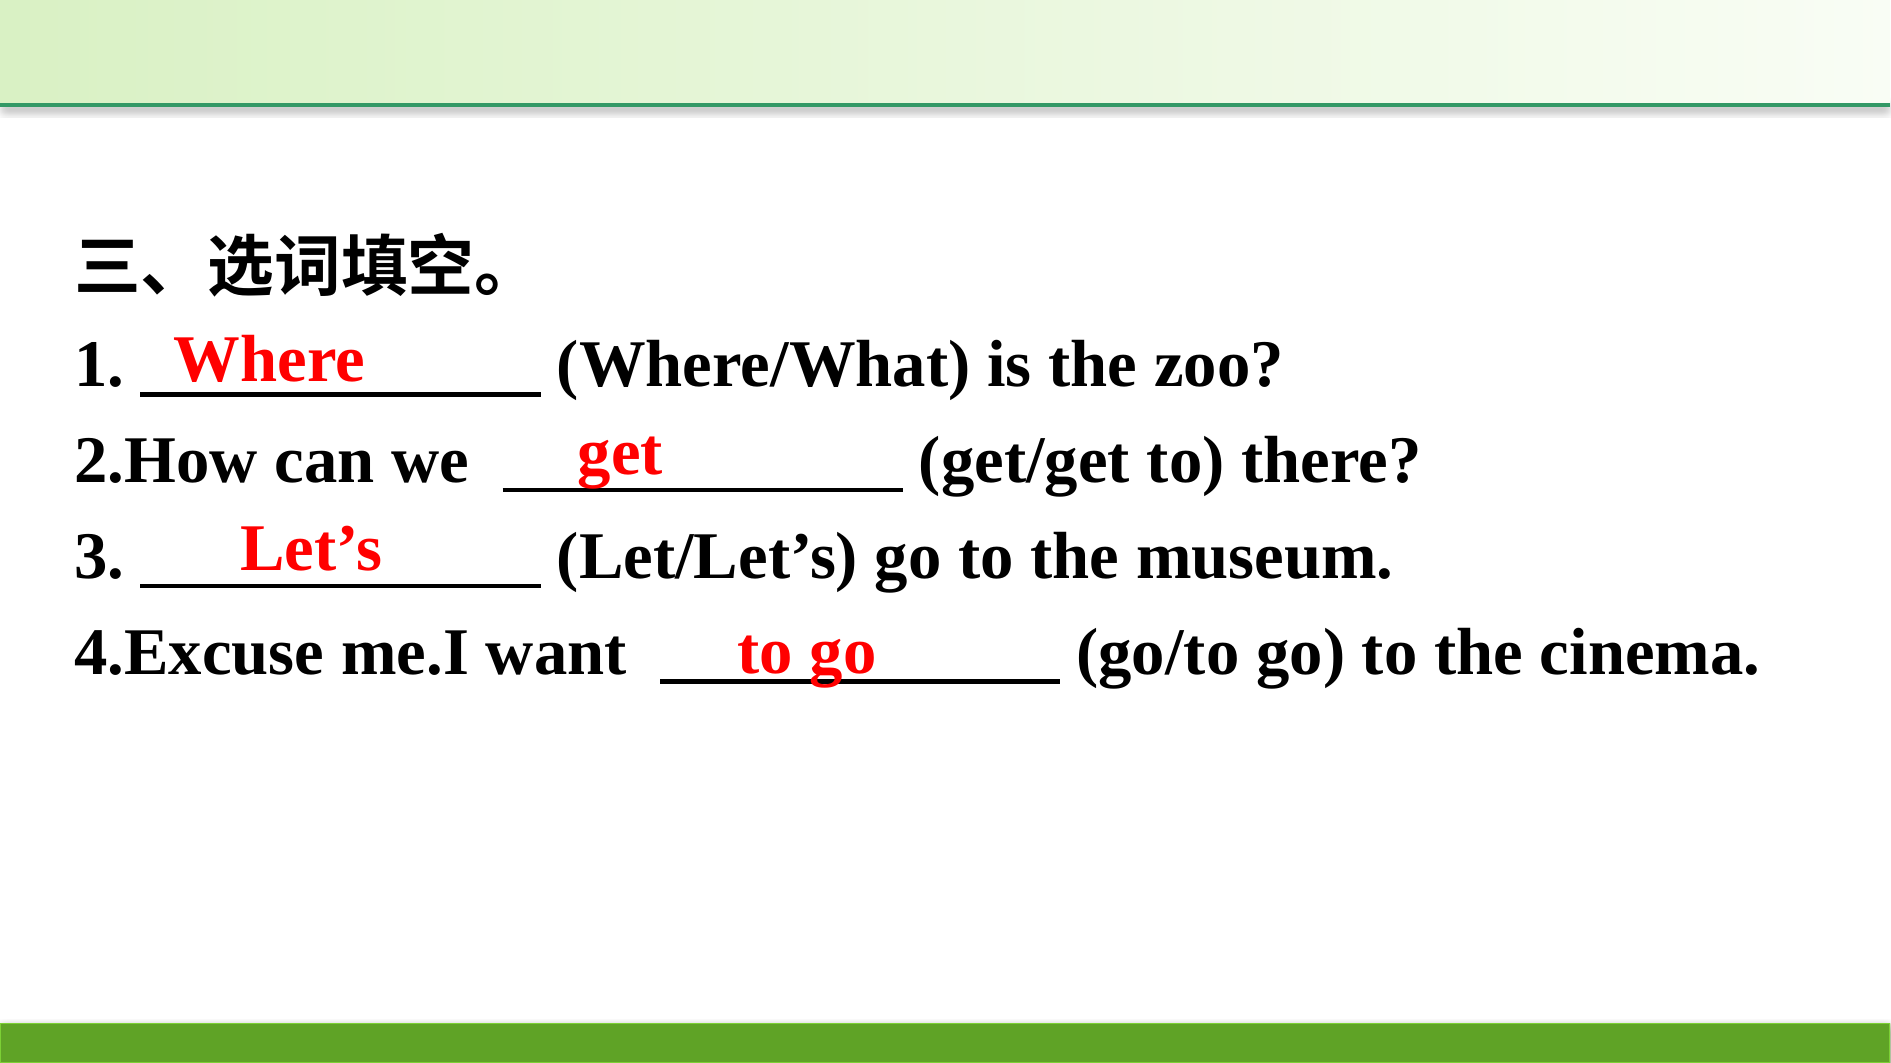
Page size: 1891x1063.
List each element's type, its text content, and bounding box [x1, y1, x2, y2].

text_box Where [159, 307, 463, 402]
text_box Let’s [225, 496, 398, 591]
text_box to go [722, 600, 892, 695]
text_box get [562, 400, 679, 496]
text_box 三、选词填空。 1. (Where/What) is the zoo? 2.How can we (get/get to) there? 3. (Let/Let’s) go to the museum. 4.Excuse me.I want (go/to go) to the cinema. [59, 200, 1833, 695]
